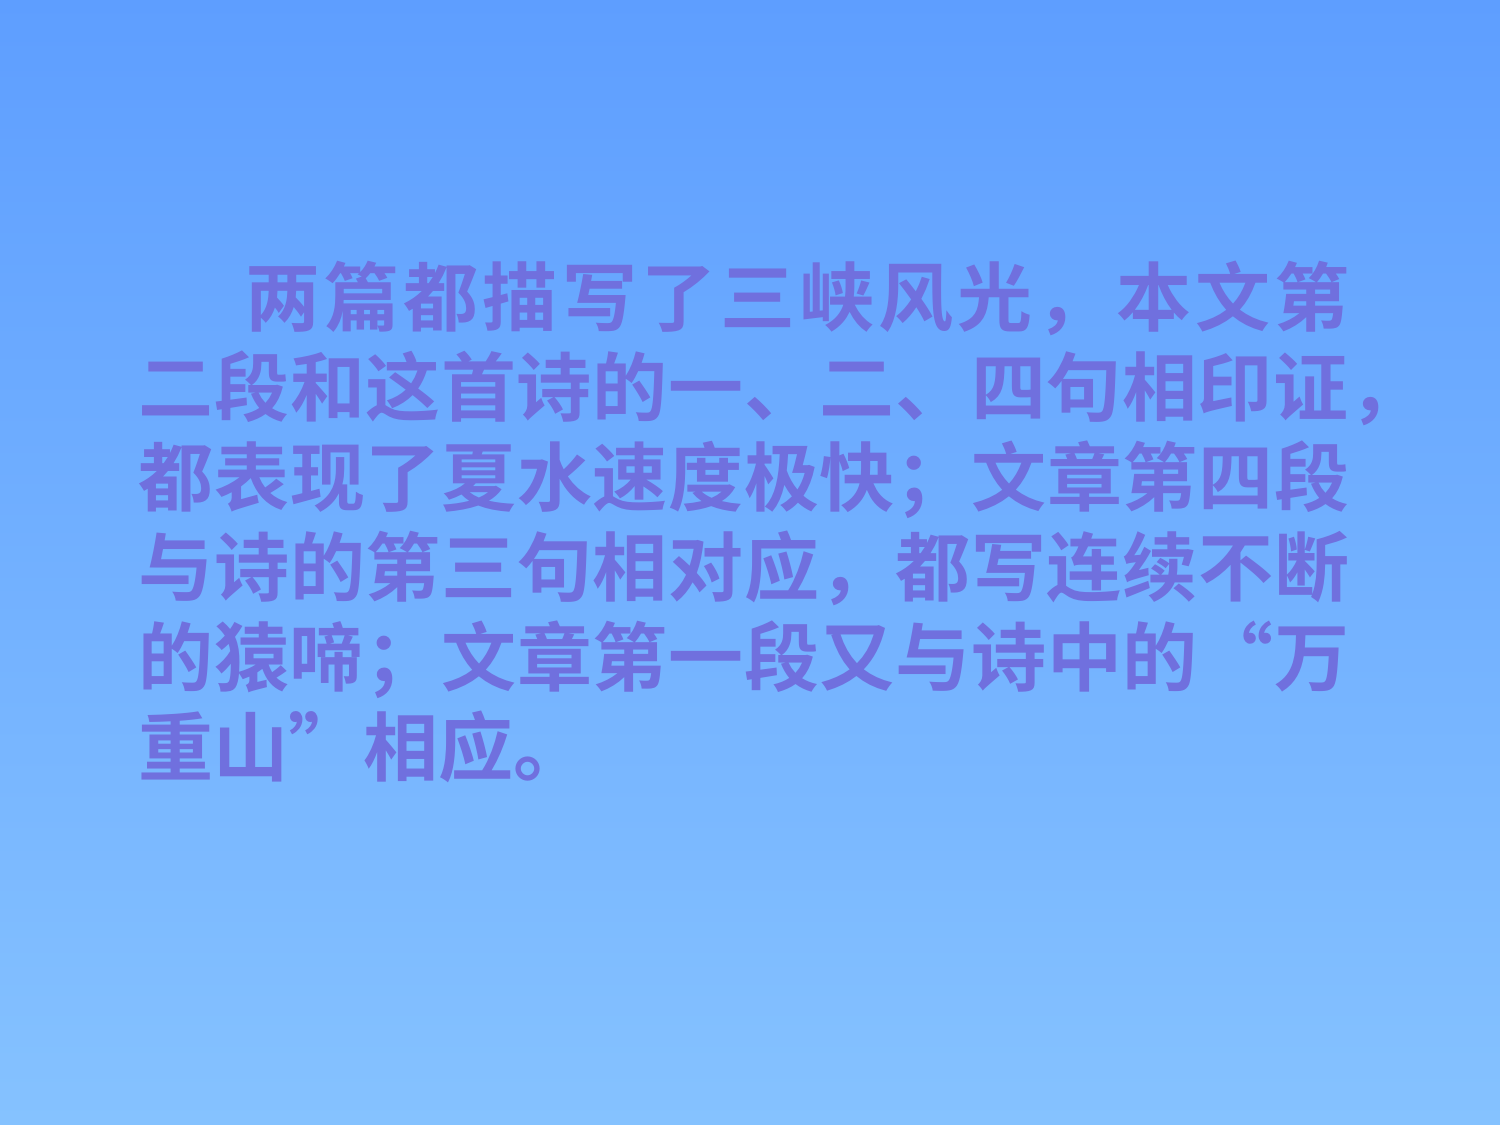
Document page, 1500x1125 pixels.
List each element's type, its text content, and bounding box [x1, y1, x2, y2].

text_box 两篇都描写了三峡风光，本文第二段和这首诗的一、二、四句相印证，都表现了夏水速度极快；文章第四段与诗的第三句相对应，都写连续不断的猿啼；文章第一段又与诗中的“万重山”相应。 [123, 243, 1364, 799]
